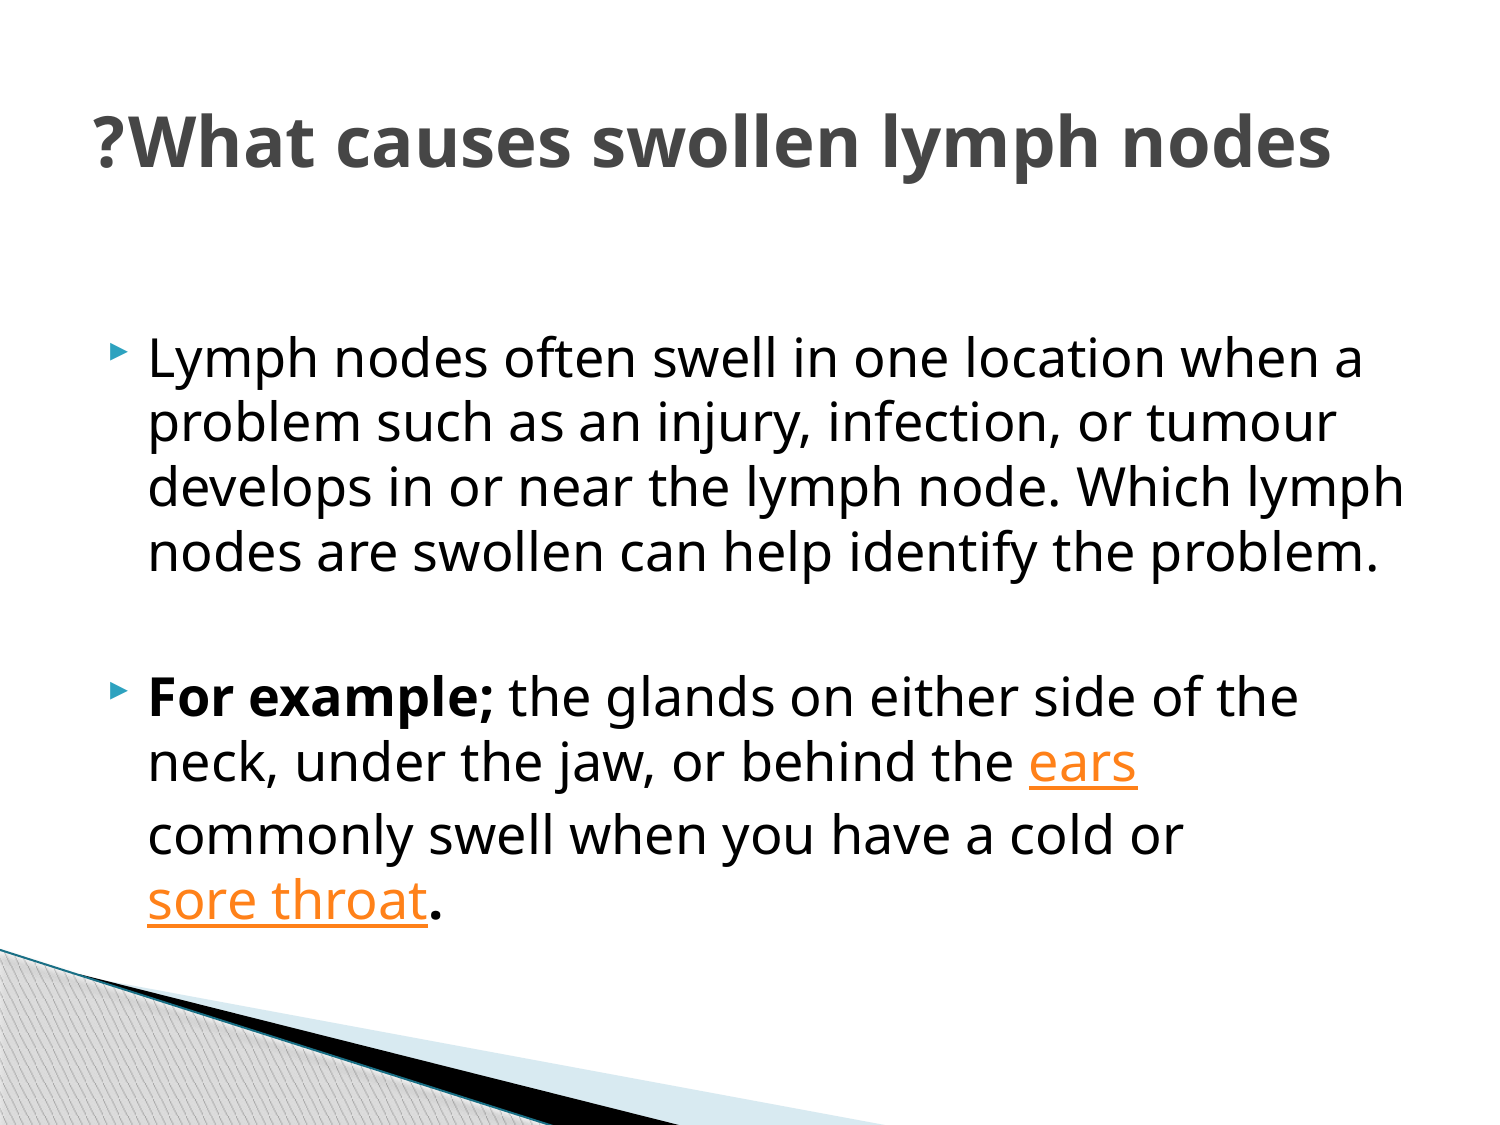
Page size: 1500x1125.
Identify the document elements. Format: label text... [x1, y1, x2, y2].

title What causes swollen lymph nodes? [75, 87, 1425, 275]
list Lymph nodes often swell in one location when a problem such as an injury, infection, or tumour develops in or near the lymph node. Which lymph nodes are swollen can help identify the problem. For example; the glands on either side of the neck, under the jaw, or behind the ears commonly swell when you have a cold or sore throat. [75, 275, 1425, 986]
